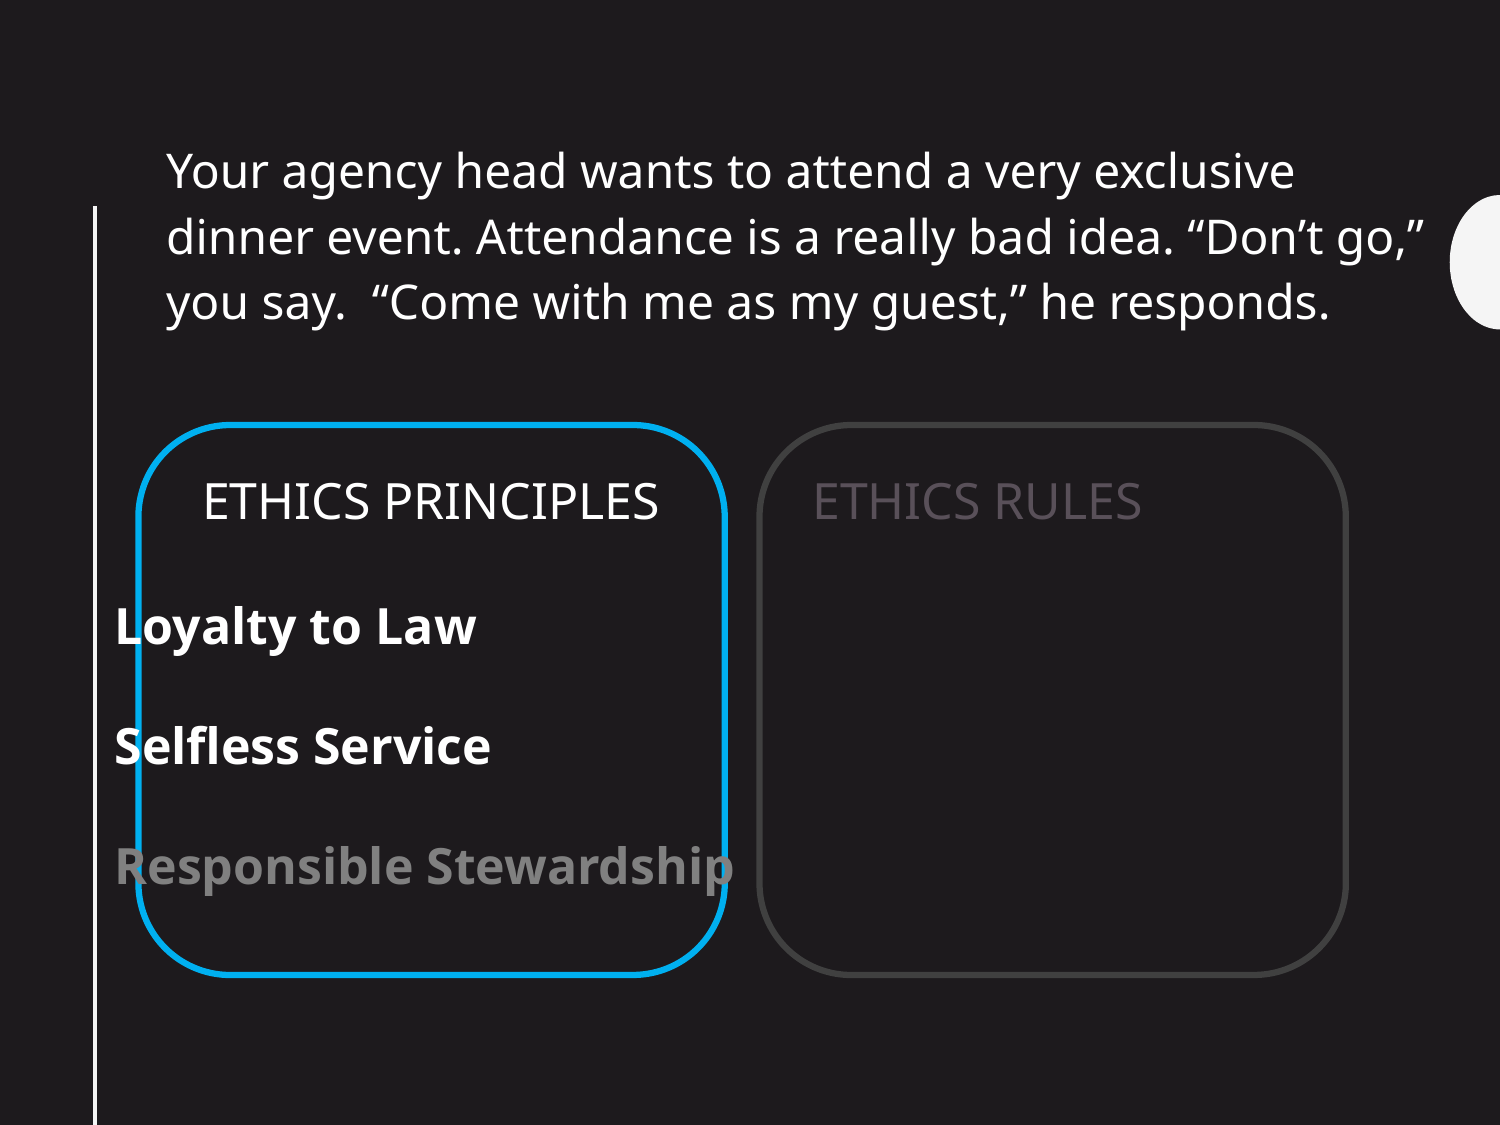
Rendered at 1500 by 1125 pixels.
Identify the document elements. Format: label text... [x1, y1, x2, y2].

text_box ETHICS PRINCIPLES [709, 462, 730, 538]
text_box Your agency head wants to attend a very exclusive dinner event. Attendance is a really bad idea. “Don’t go,” you say. “Come with me as my guest,” he responds. [151, 125, 1450, 397]
text_box [137, 423, 726, 587]
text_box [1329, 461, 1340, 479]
text_box [758, 423, 1347, 977]
text_box [139, 903, 724, 977]
text_box Loyalty to Law Selfless Service Responsible Stewardship [99, 587, 751, 903]
